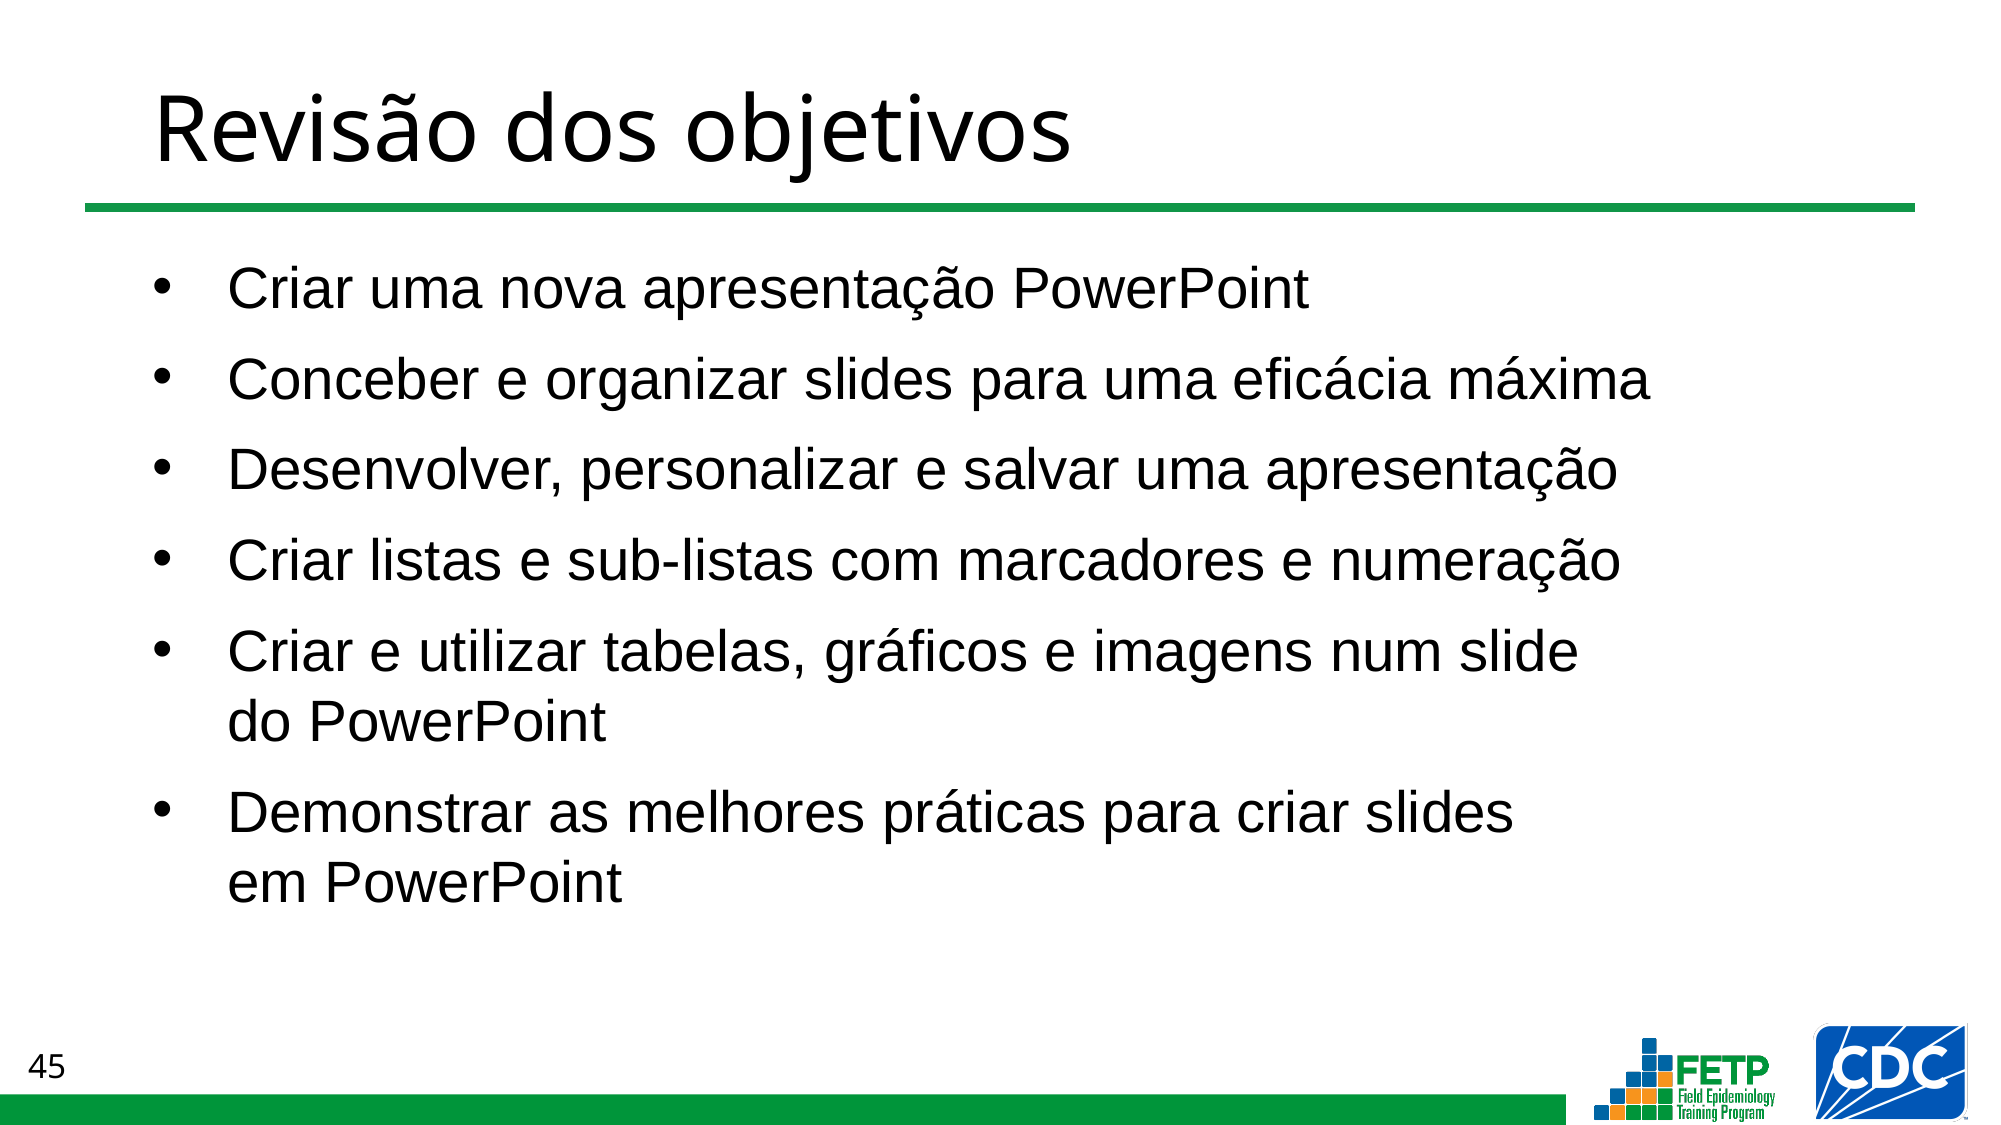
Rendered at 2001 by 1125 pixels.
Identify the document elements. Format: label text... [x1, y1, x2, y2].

list Criar uma nova apresentação PowerPoint Conceber e organizar slides para uma eficácia máxima Desenvolver, personalizar e salvar uma apresentação Criar listas e sub-listas com marcadores e numeração Criar e utilizar tabelas, gráficos e imagens num slide do PowerPoint Demonstrar as melhores práticas para criar slides em PowerPoint [137, 242, 1863, 1004]
title Revisão dos objetivos [137, 75, 1863, 207]
picture [1594, 1038, 1775, 1122]
picture [1813, 1023, 1968, 1122]
